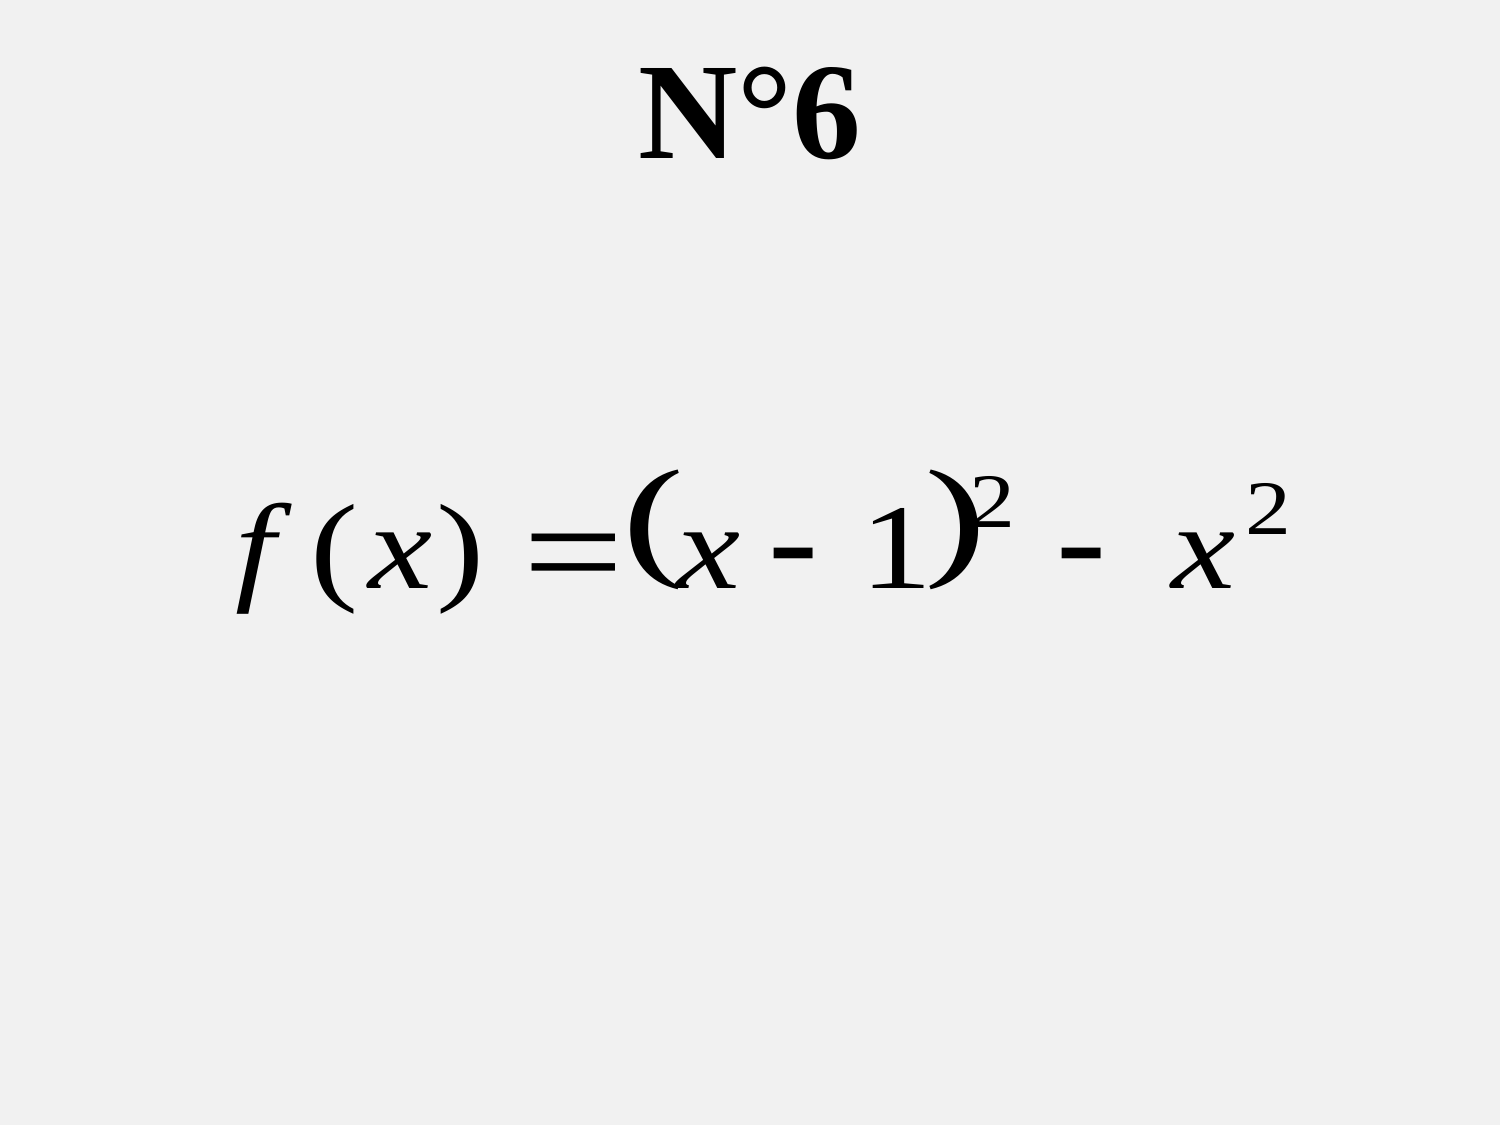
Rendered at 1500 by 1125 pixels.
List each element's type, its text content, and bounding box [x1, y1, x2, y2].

text_box N°6 [0, 0, 1500, 208]
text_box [184, 445, 1314, 644]
